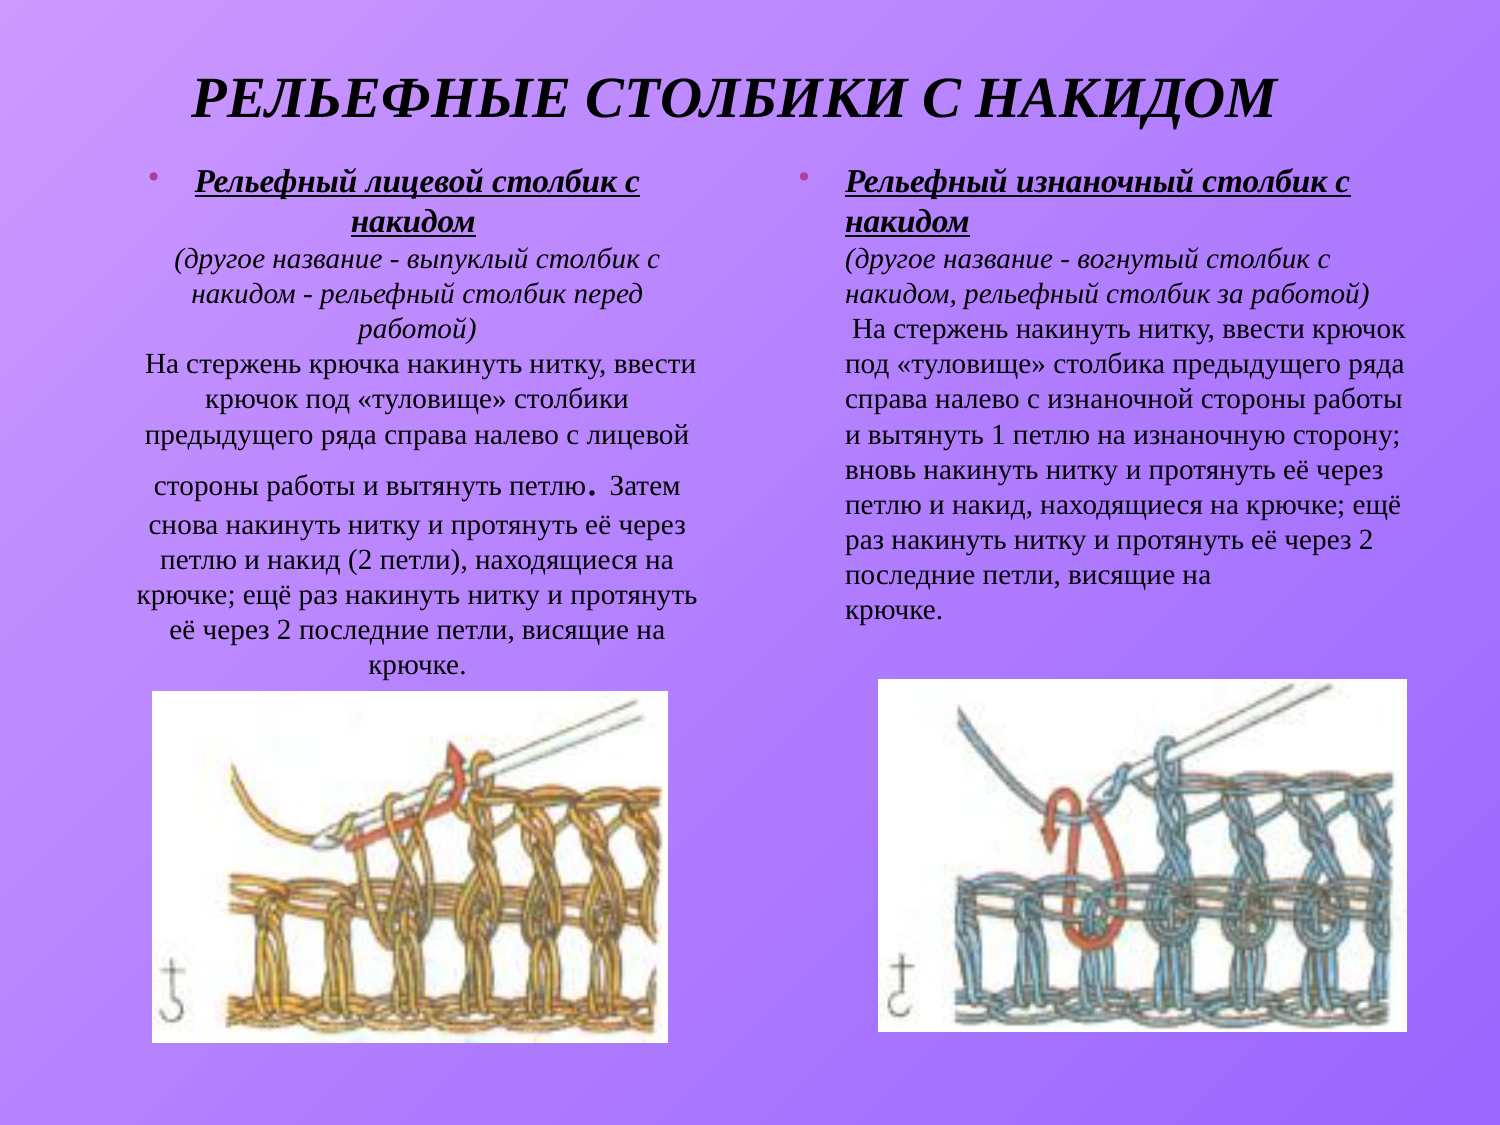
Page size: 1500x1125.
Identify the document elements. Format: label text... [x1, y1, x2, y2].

picture [878, 679, 1407, 1032]
list Рельефный лицевой столбик с накидом (другое название - выпуклый столбик с накидом - рельефный столбик перед работой) На стержень крючка накинуть нитку, ввести крючок под «туловище» столбики предыдущего ряда справа налево с лицевой стороны работы и вытянуть петлю. Затем снова накинуть нитку и протянуть её через петлю и накид (2 петли), находящиеся на крючке; ещё раз накинуть нитку и протянуть её через 2 последние петли, висящие на крючке. [75, 152, 715, 1005]
title Рельефные столбики с накидом [75, 52, 1395, 129]
picture [151, 690, 669, 1044]
list Рельефный изнаночный столбик с накидом (другое название - вогнутый столбик с накидом, рельефный столбик за работой) На стержень накинуть нитку, ввести крючок под «туловище» столбика предыдущего ряда справа налево с изнаночной стороны работы и вытянуть 1 петлю на изнаночную сторону; вновь накинуть нитку и протянуть её через петлю и накид, находящиеся на крючке; ещё раз накинуть нитку и протянуть её через 2 последние петли, висящие на крючке. [785, 152, 1430, 1005]
